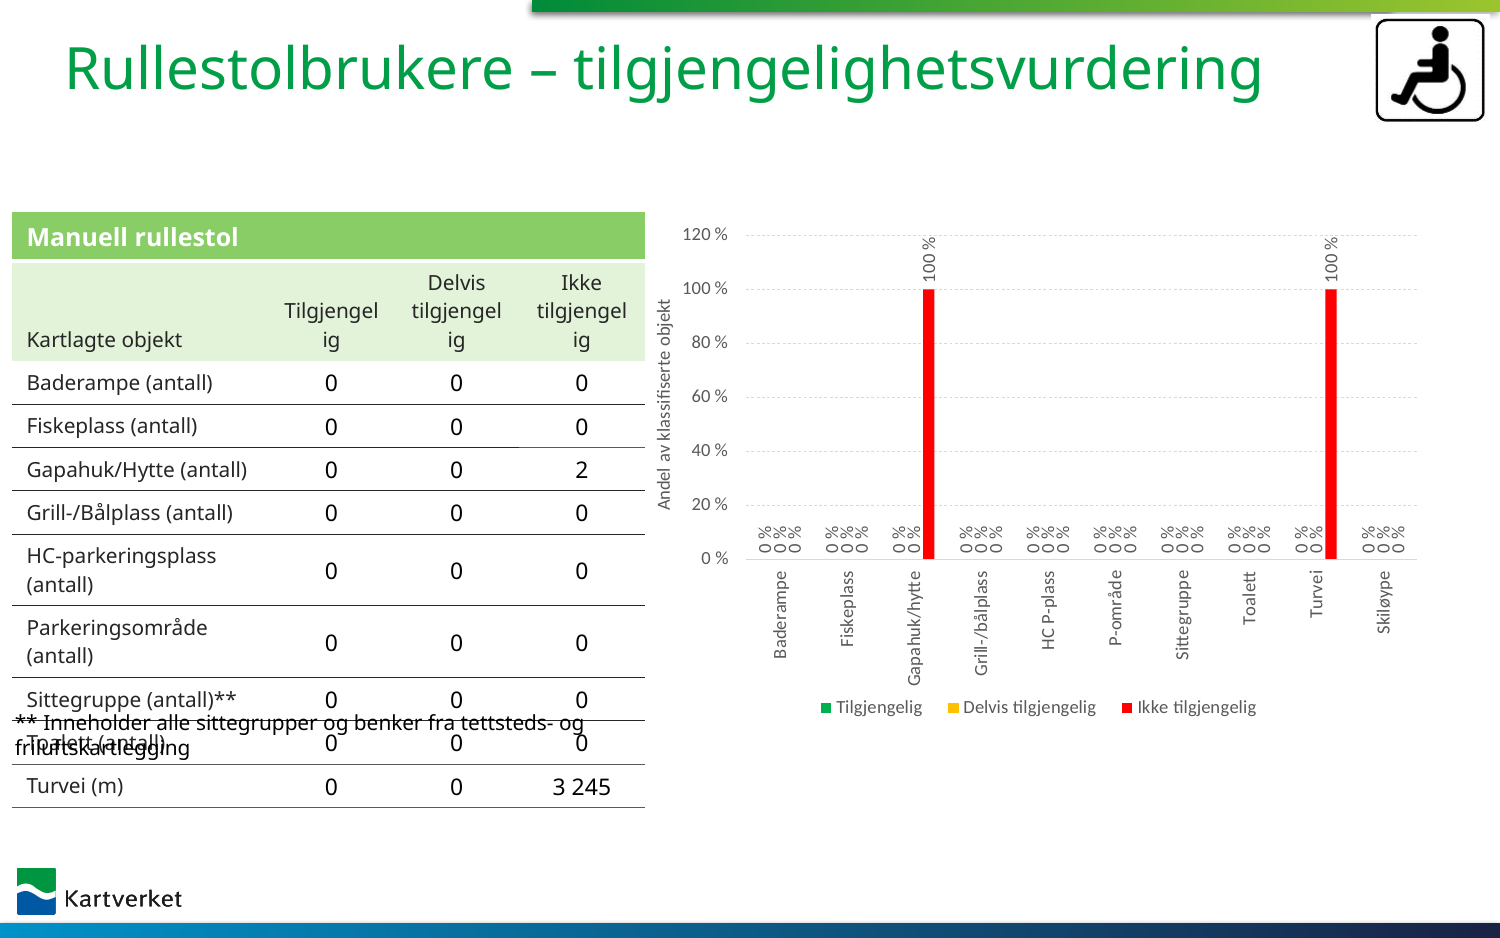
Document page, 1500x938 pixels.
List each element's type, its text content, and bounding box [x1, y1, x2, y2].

table_cell Parkeringsområde (antall) [12, 606, 269, 677]
text_box ** Inneholder alle sittegrupper og benker fra tettsteds- og friluftskartlegging [0, 702, 745, 768]
table_cell 0 [394, 606, 519, 677]
table_cell 0 [269, 768, 394, 807]
table_cell Ikke tilgjengelig [519, 263, 638, 361]
table_cell Baderampe (antall) [12, 361, 269, 404]
table_cell Turvei (m) [12, 768, 269, 807]
table_cell Kartlagte objekt [12, 263, 269, 361]
table_cell 0 [519, 678, 638, 702]
table_cell 0 [269, 606, 394, 677]
table_cell 0 [519, 361, 638, 404]
table_cell 0 [269, 491, 394, 534]
picture [643, 218, 1427, 728]
table_cell 0 [269, 535, 394, 605]
table_cell Sittegruppe (antall)** [12, 678, 269, 702]
table_cell 0 [269, 448, 394, 490]
table_cell Fiskeplass (antall) [12, 405, 269, 447]
table_cell 0 [394, 448, 519, 490]
table_cell 0 [394, 491, 519, 534]
table_header Manuell rullestol [12, 212, 645, 259]
table_cell 0 [269, 678, 394, 702]
table_cell 2 [519, 448, 638, 490]
table_cell 0 [269, 361, 394, 404]
table_cell 0 [394, 361, 519, 404]
table_cell Grill-/Bålplass (antall) [12, 491, 269, 534]
table_cell 0 [519, 535, 638, 605]
table_cell 0 [394, 535, 519, 605]
picture [1371, 13, 1491, 127]
table_cell Tilgjengelig [269, 263, 394, 361]
table_cell 0 [269, 405, 394, 447]
table_cell 3 245 [519, 768, 645, 807]
table_cell 0 [394, 678, 519, 702]
table_cell 0 [519, 491, 638, 534]
table_cell 0 [519, 606, 638, 677]
table_cell 0 [519, 405, 638, 447]
table_cell HC-parkeringsplass (antall) [12, 535, 269, 605]
table_cell 0 [394, 768, 519, 807]
table_cell Delvis tilgjengelig [394, 263, 519, 361]
table_cell 0 [394, 405, 519, 447]
table_cell Gapahuk/Hytte (antall) [12, 448, 269, 490]
text_box Rullestolbrukere – tilgjengelighetsvurdering [49, 12, 1372, 109]
